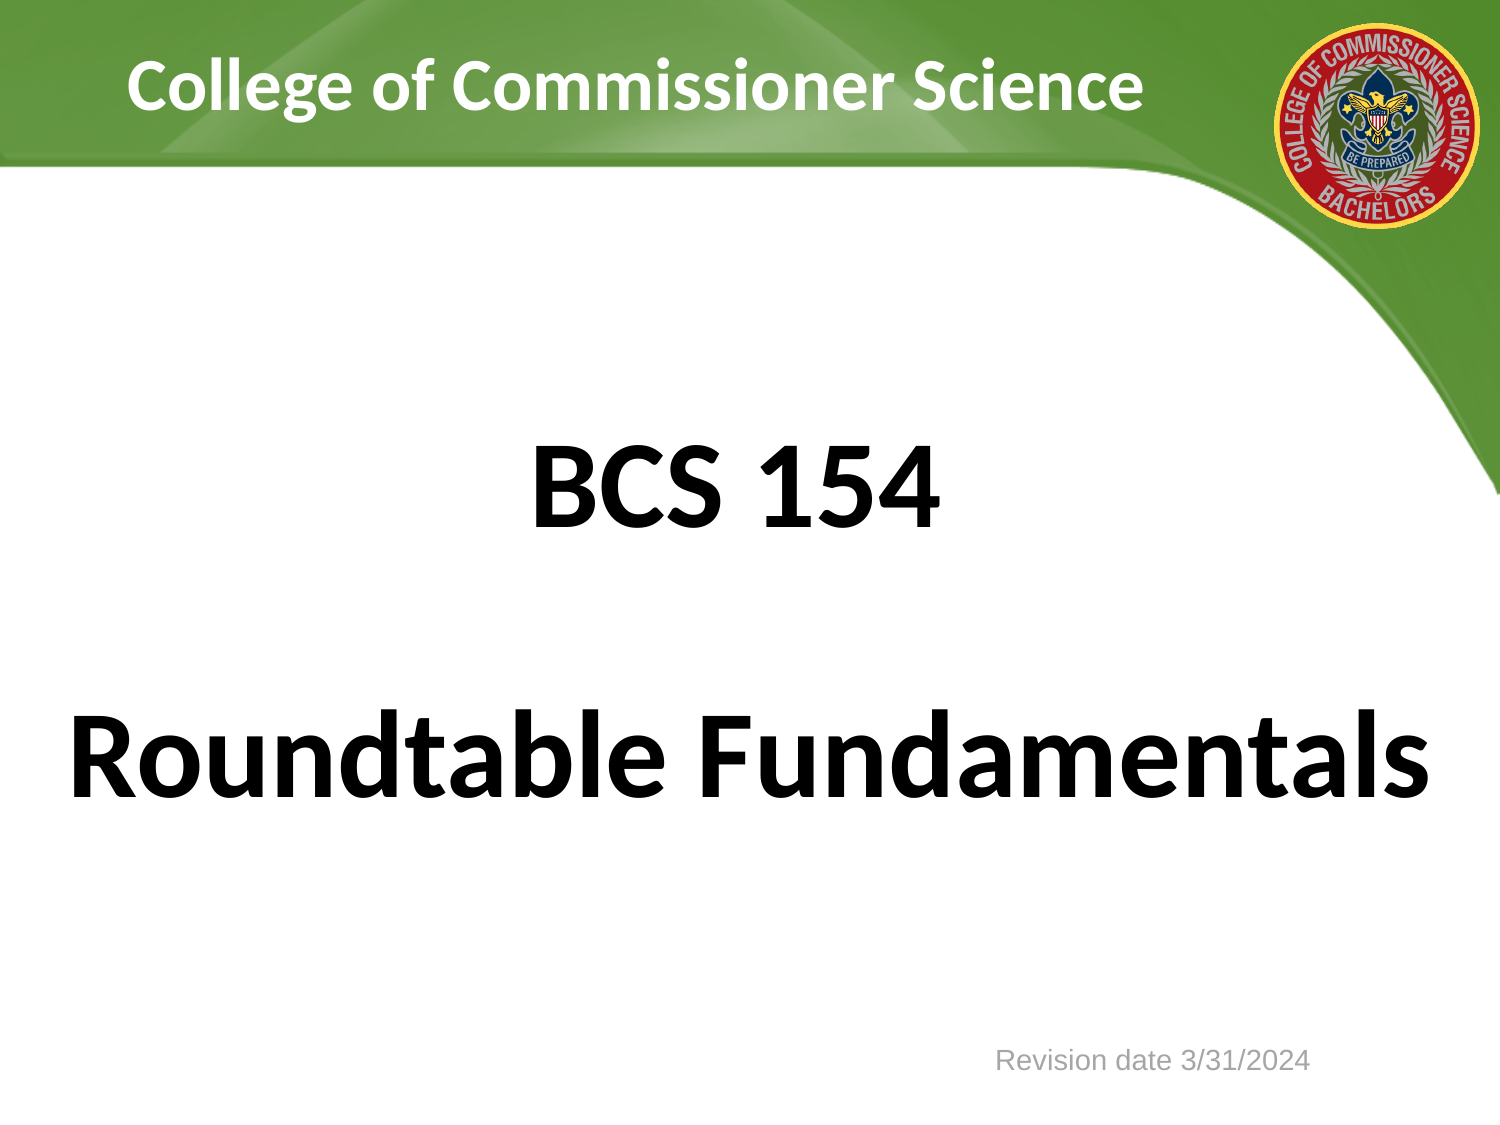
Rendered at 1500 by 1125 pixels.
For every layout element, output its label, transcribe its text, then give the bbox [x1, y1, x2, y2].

picture [1274, 23, 1480, 229]
title BCS 154 Roundtable Fundamentals [45, 293, 1455, 832]
text_box Revision date 3/31/2024 [900, 1034, 1407, 1084]
